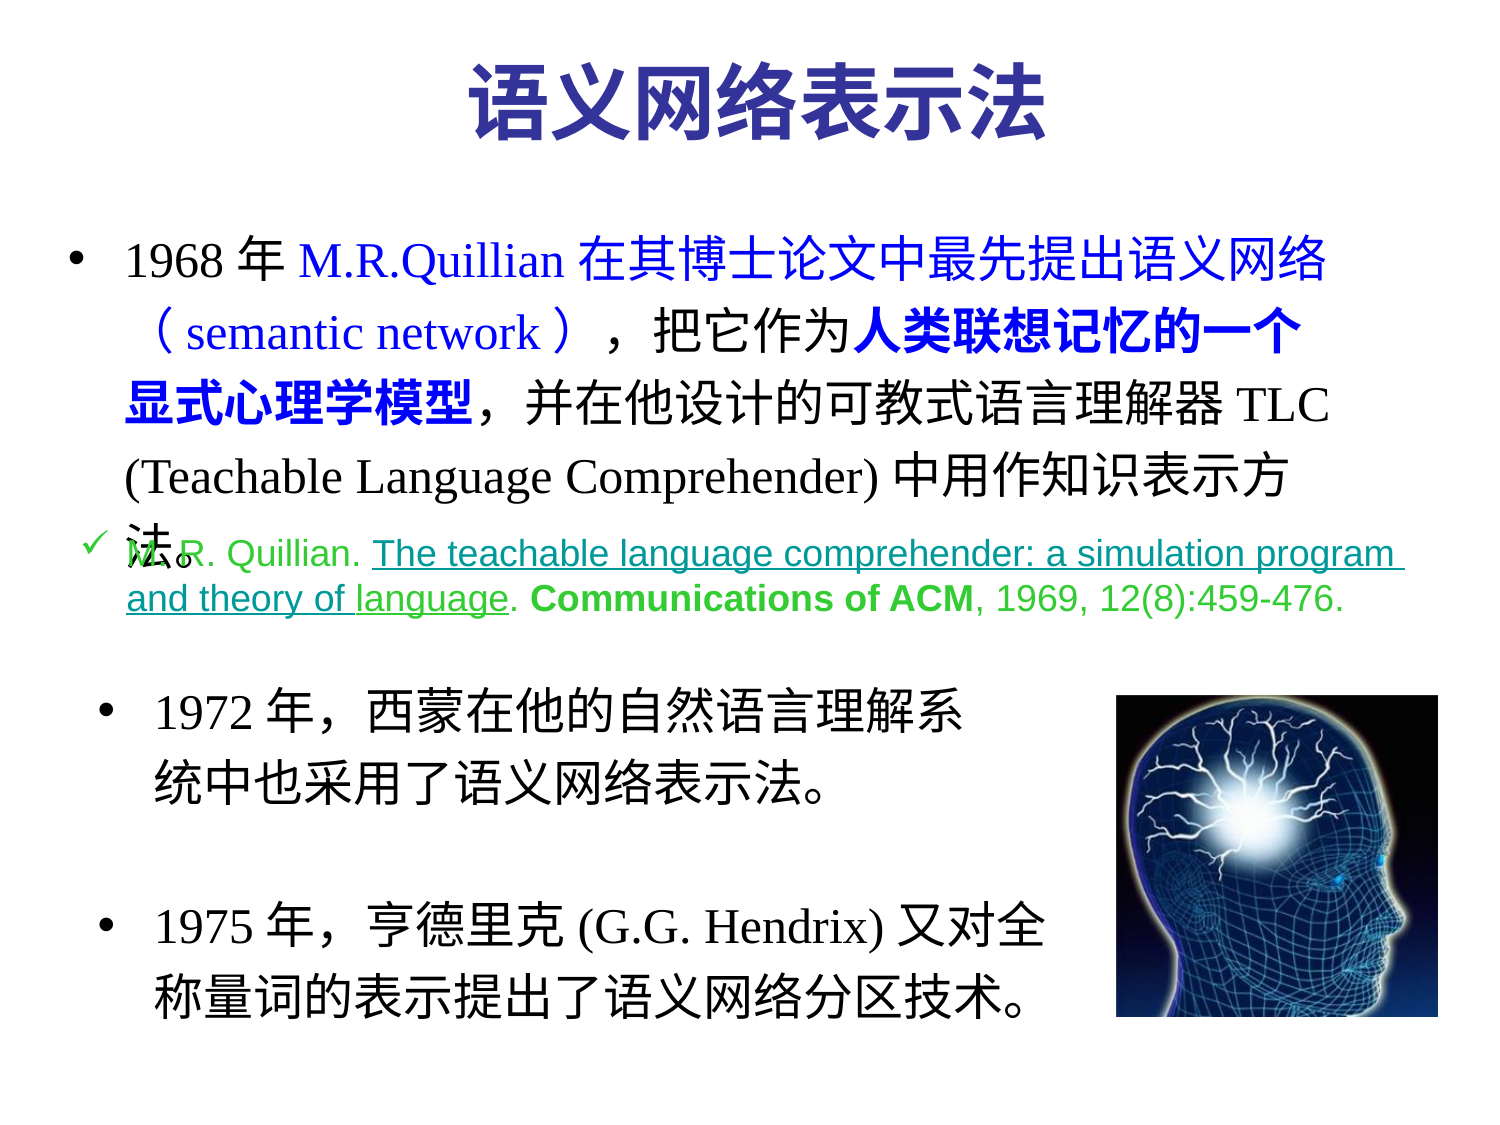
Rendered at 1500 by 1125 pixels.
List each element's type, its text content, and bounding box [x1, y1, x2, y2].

text_box 1975年，亨德里克(G.G. Hendrix)又对全称量词的表示提出了语义网络分区技术。 [82, 874, 1105, 1034]
title 语义网络表示法 [82, 36, 1433, 165]
text_box 1972年，西蒙在他的自然语言理解系统中也采用了语义网络表示法。 [82, 660, 984, 819]
picture [1115, 695, 1438, 1018]
text_box M. R. Quillian. The teachable language comprehender: a simulation program and theory of language. Communications of ACM, 1969, 12(8):459-476. [64, 521, 1500, 626]
text_box 1968年M.R.Quillian在其博士论文中最先提出语义网络（semantic network），把它作为人类联想记忆的一个显式心理学模型，并在他设计的可教式语言理解器TLC (Teachable Language Comprehender)中用作知识表示方法。 [53, 208, 1352, 583]
